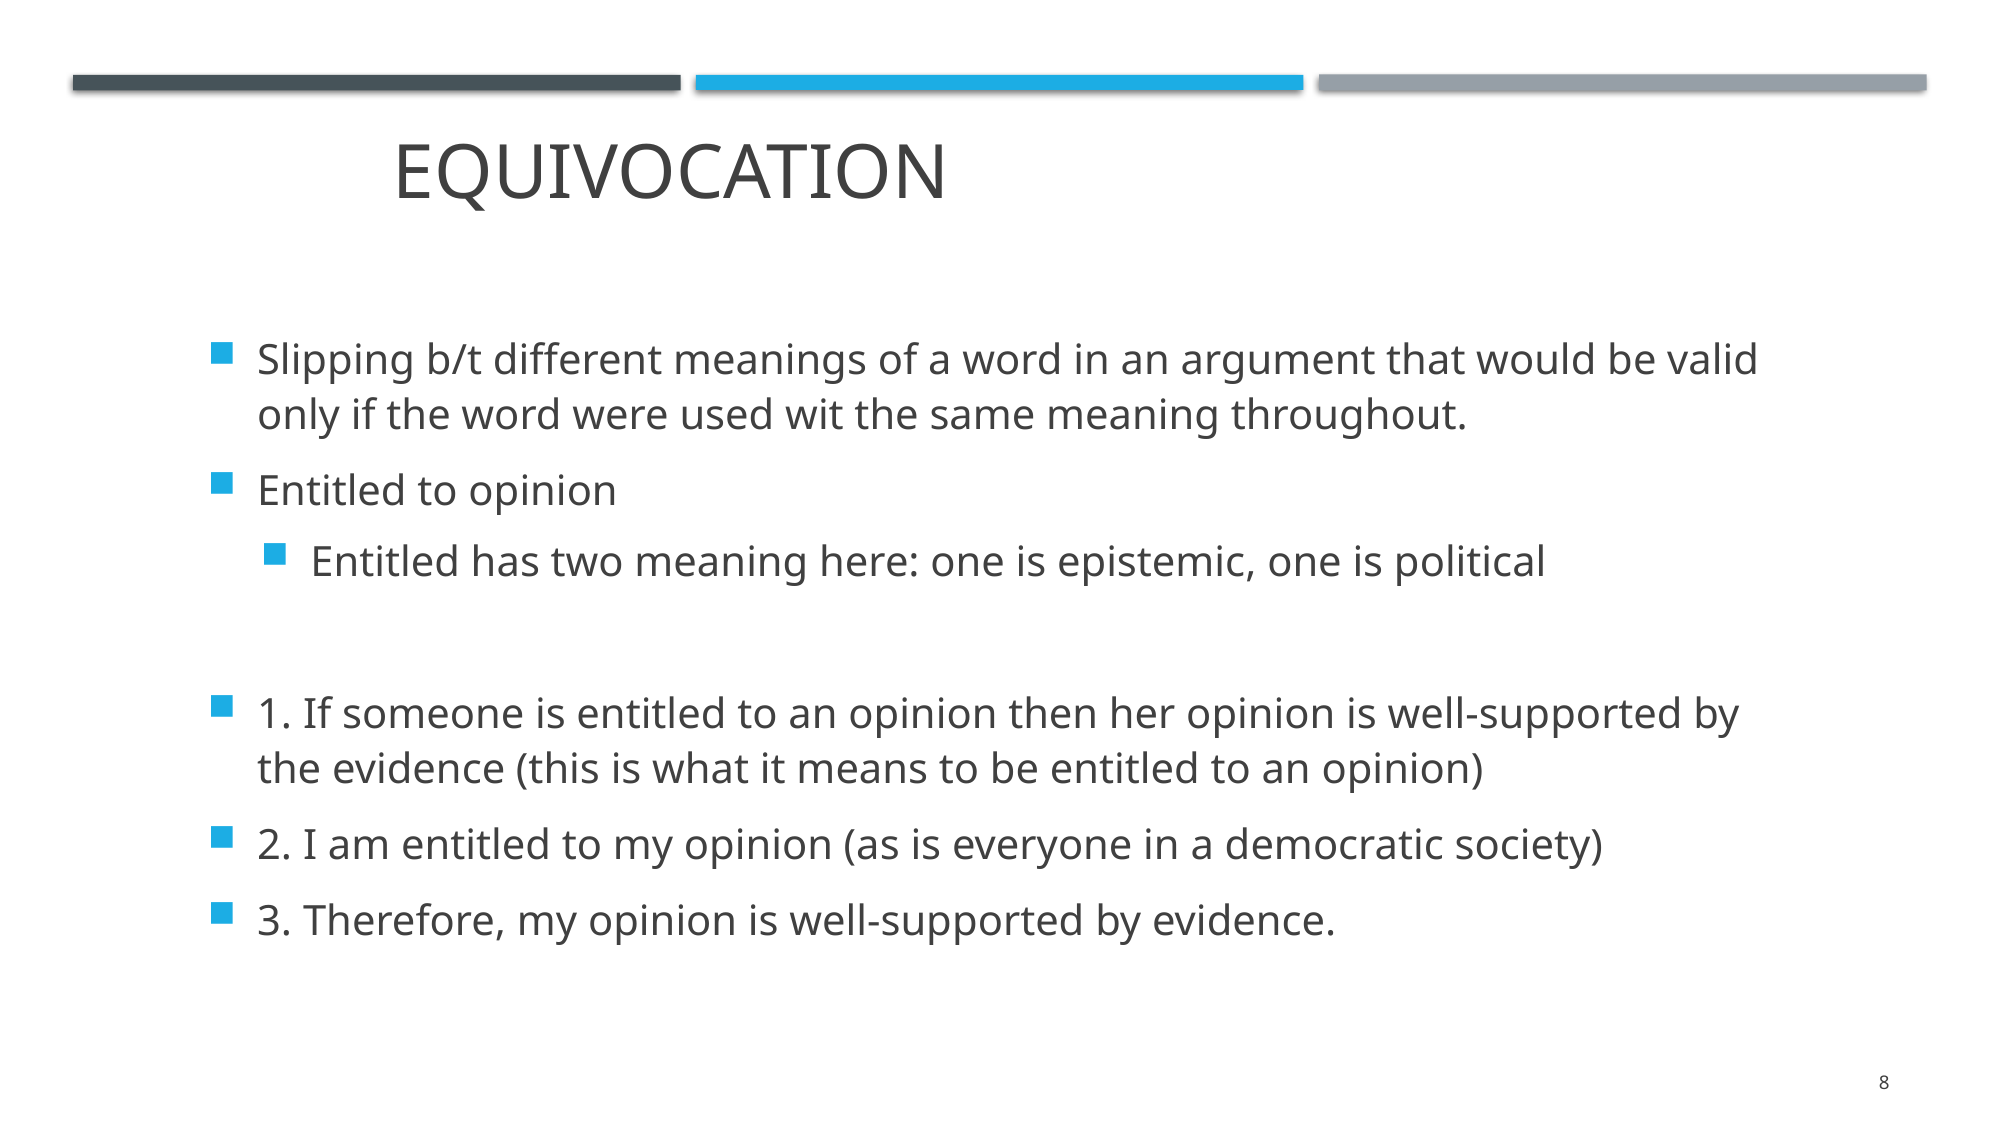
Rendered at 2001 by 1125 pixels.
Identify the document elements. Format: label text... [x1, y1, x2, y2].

list Slipping b/t different meanings of a word in an argument that would be valid only if the word were used wit the same meaning throughout. Entitled to opinion Entitled has two meaning here: one is epistemic, one is political 1. If someone is entitled to an opinion then her opinion is well-supported by the evidence (this is what it means to be entitled to an opinion) 2. I am entitled to my opinion (as is everyone in a democratic society) 3. Therefore, my opinion is well-supported by evidence. [191, 221, 1803, 1050]
title Equivocation [377, 17, 1622, 221]
slide_number 8 [1732, 1053, 1905, 1114]
